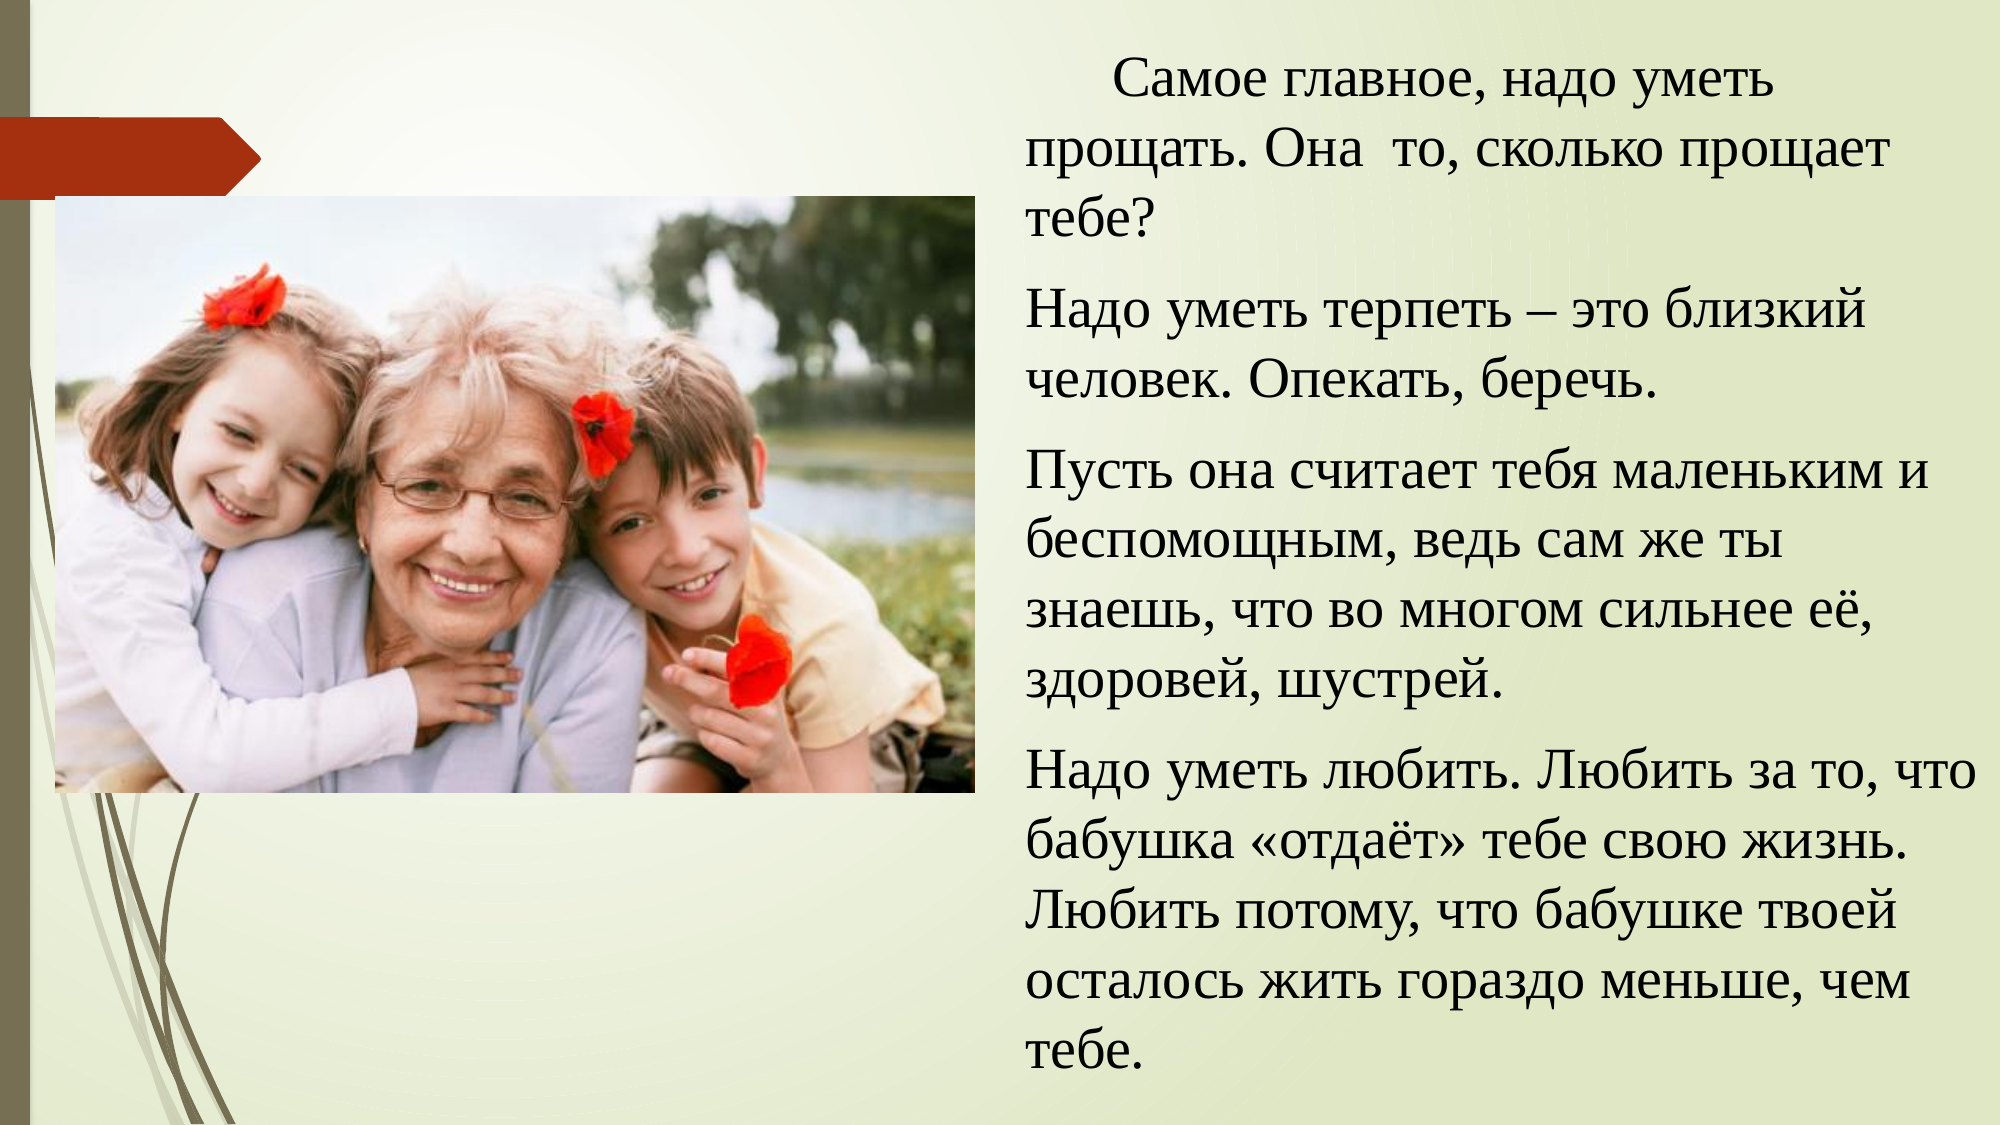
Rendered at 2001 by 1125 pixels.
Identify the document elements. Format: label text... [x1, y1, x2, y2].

list Самое главное, надо уметь прощать. Она то, сколько прощает тебе? Надо уметь терпеть – это близкий человек. Опекать, беречь. Пусть она считает тебя маленьким и беспомощным, ведь сам же ты знаешь, что во многом сильнее её, здоровей, шустрей. Надо уметь любить. Любить за то, что бабушка «отдаёт» тебе свою жизнь. Любить потому, что бабушке твоей осталось жить гораздо меньше, чем тебе. [1010, 30, 2000, 1093]
picture [55, 196, 976, 793]
